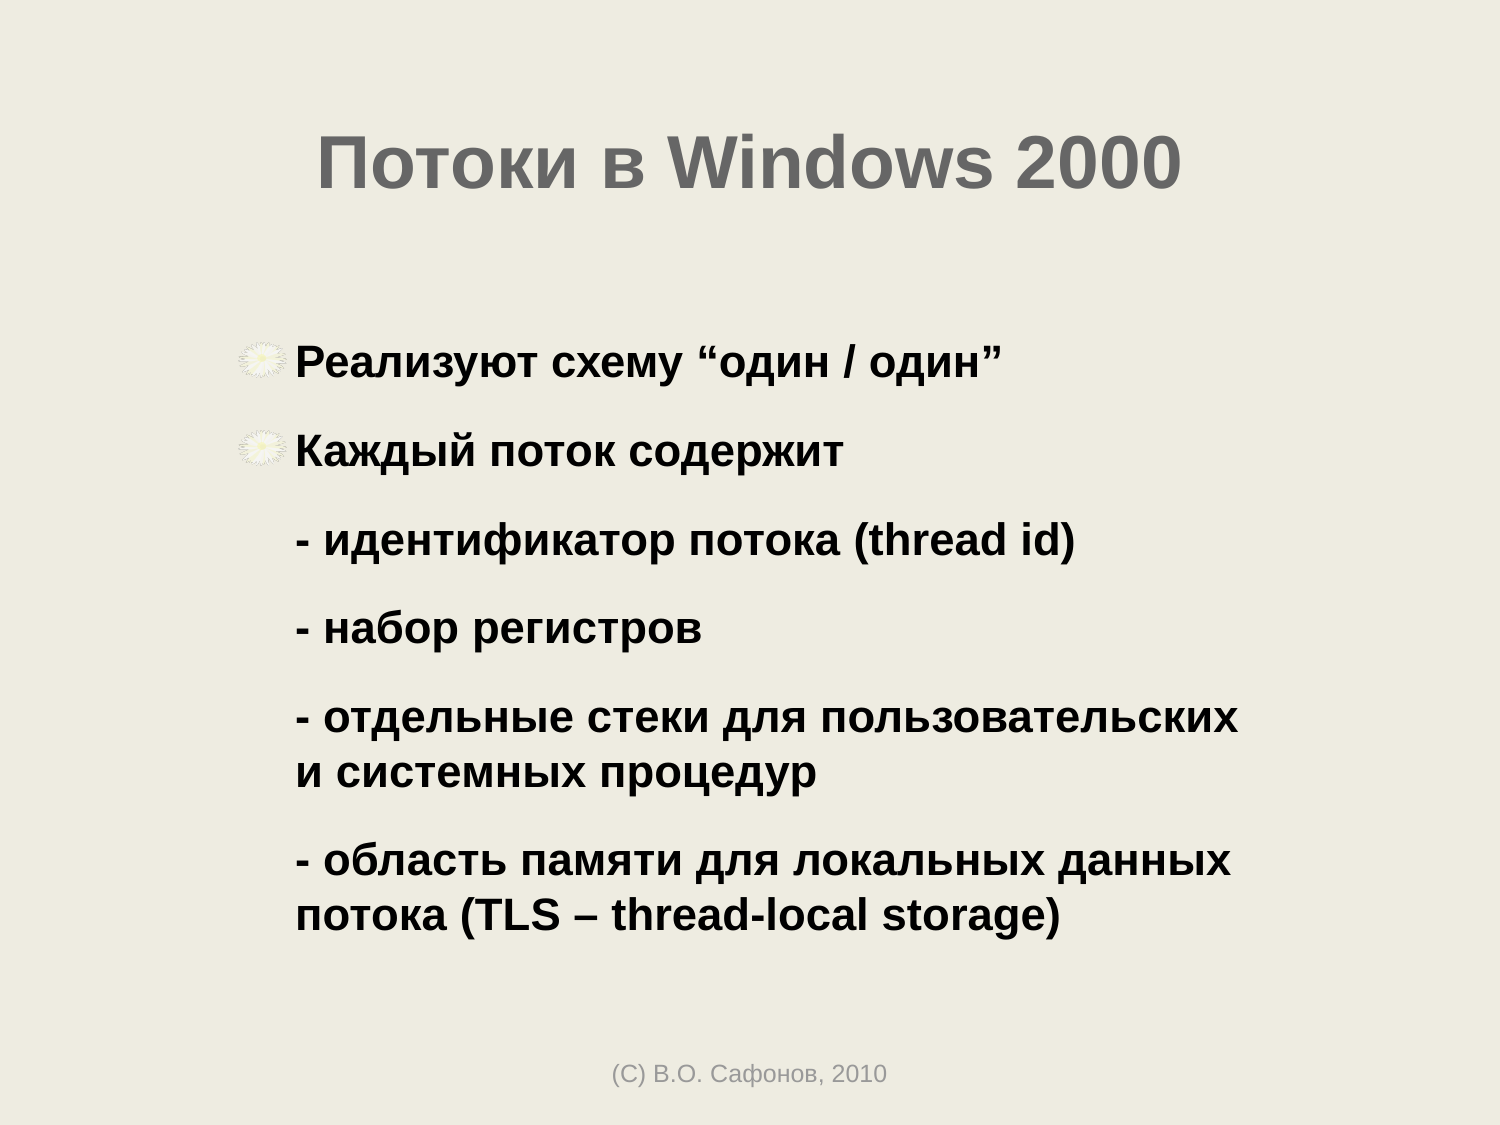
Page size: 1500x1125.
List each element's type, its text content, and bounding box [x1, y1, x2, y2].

picture [238, 342, 287, 378]
title Потоки в Windows 2000 [74, 49, 1426, 268]
footer (C) В.О. Сафонов, 2010 [512, 1042, 988, 1103]
list Реализуют схему “один / один” Каждый поток содержит - идентификатор потока (thread id) - набор регистров - отдельные стеки для пользовательских и системных процедур - область памяти для локальных данных потока (TLS – thread-local storage) [223, 324, 1276, 1005]
picture [238, 430, 287, 466]
